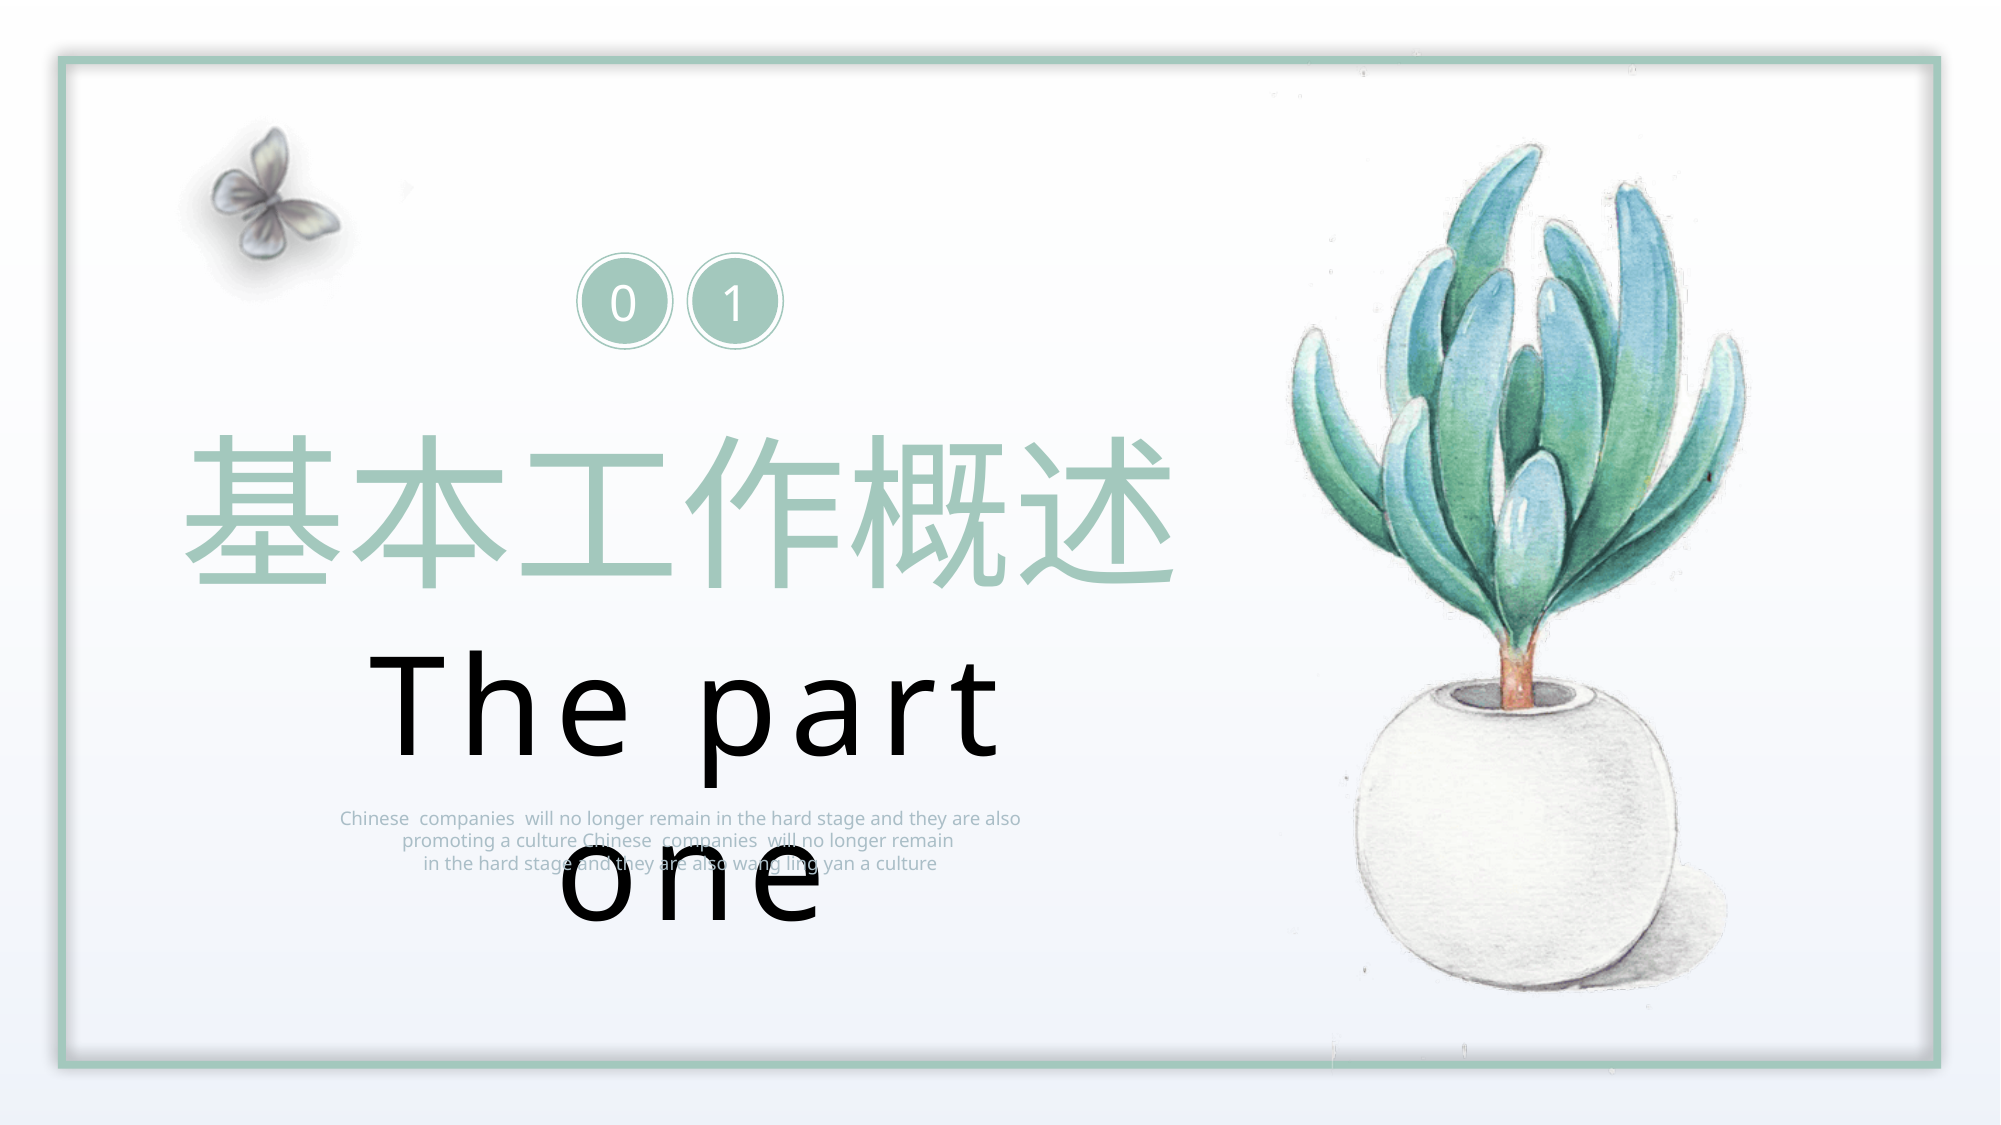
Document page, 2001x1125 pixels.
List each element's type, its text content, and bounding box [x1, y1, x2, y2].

text_box Chinese companies will no longer remain in the hard stage and they are also promoting a culture Chinese companies will no longer remain in the hard stage and they are also wang ling yan a culture [313, 799, 1047, 882]
picture [1268, 47, 1761, 1078]
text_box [576, 252, 784, 350]
text_box The part one [213, 610, 1094, 956]
picture [106, 60, 415, 372]
text_box 基本工作概述 [119, 400, 1241, 616]
